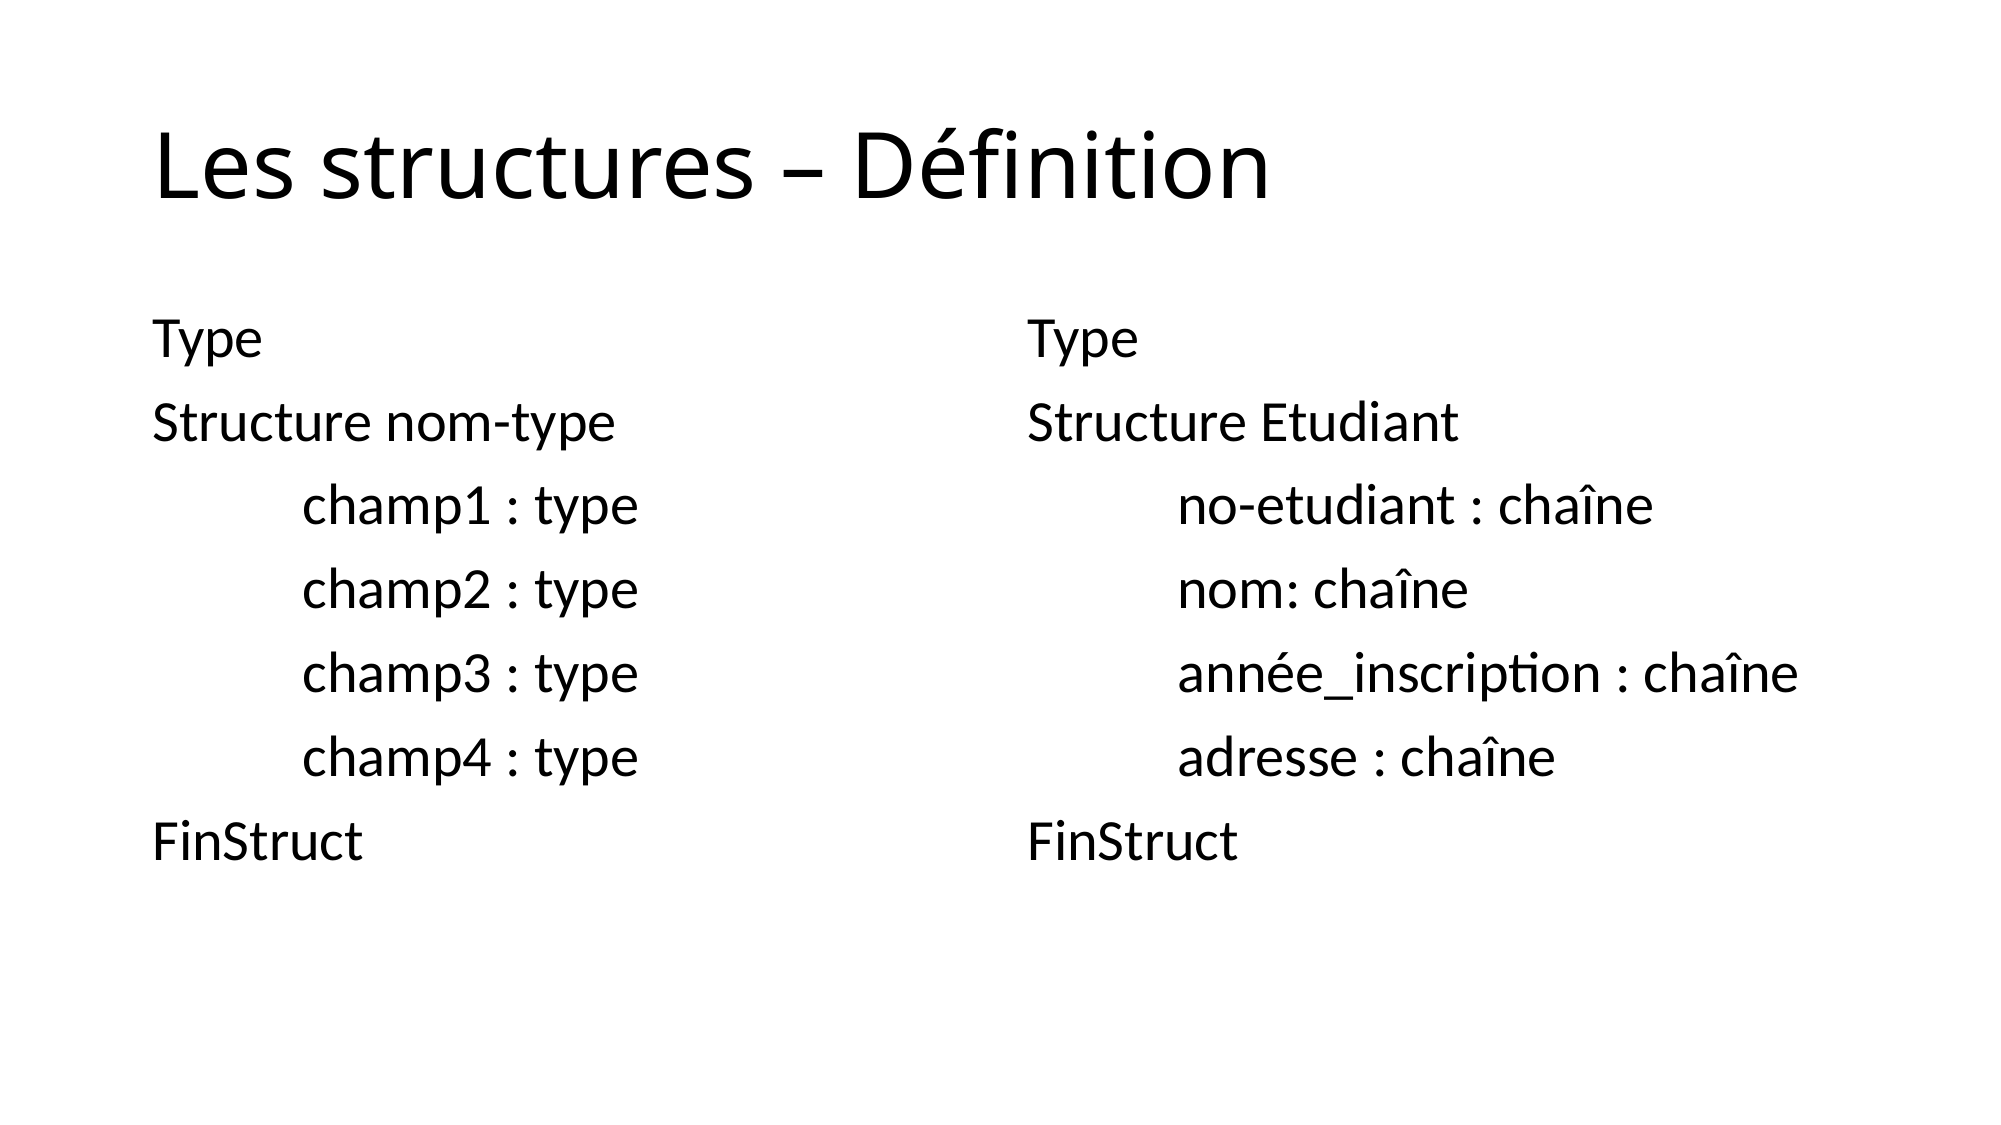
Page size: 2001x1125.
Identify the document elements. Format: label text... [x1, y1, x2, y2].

title Les structures – Définition [137, 59, 1863, 278]
list Type Structure Etudiant no-etudiant : chaîne nom: chaîne année_inscription : chaîne adresse : chaîne FinStruct [1012, 299, 1863, 1014]
list Type Structure nom-type champ1 : type champ2 : type champ3 : type champ4 : type FinStruct [137, 299, 988, 1014]
